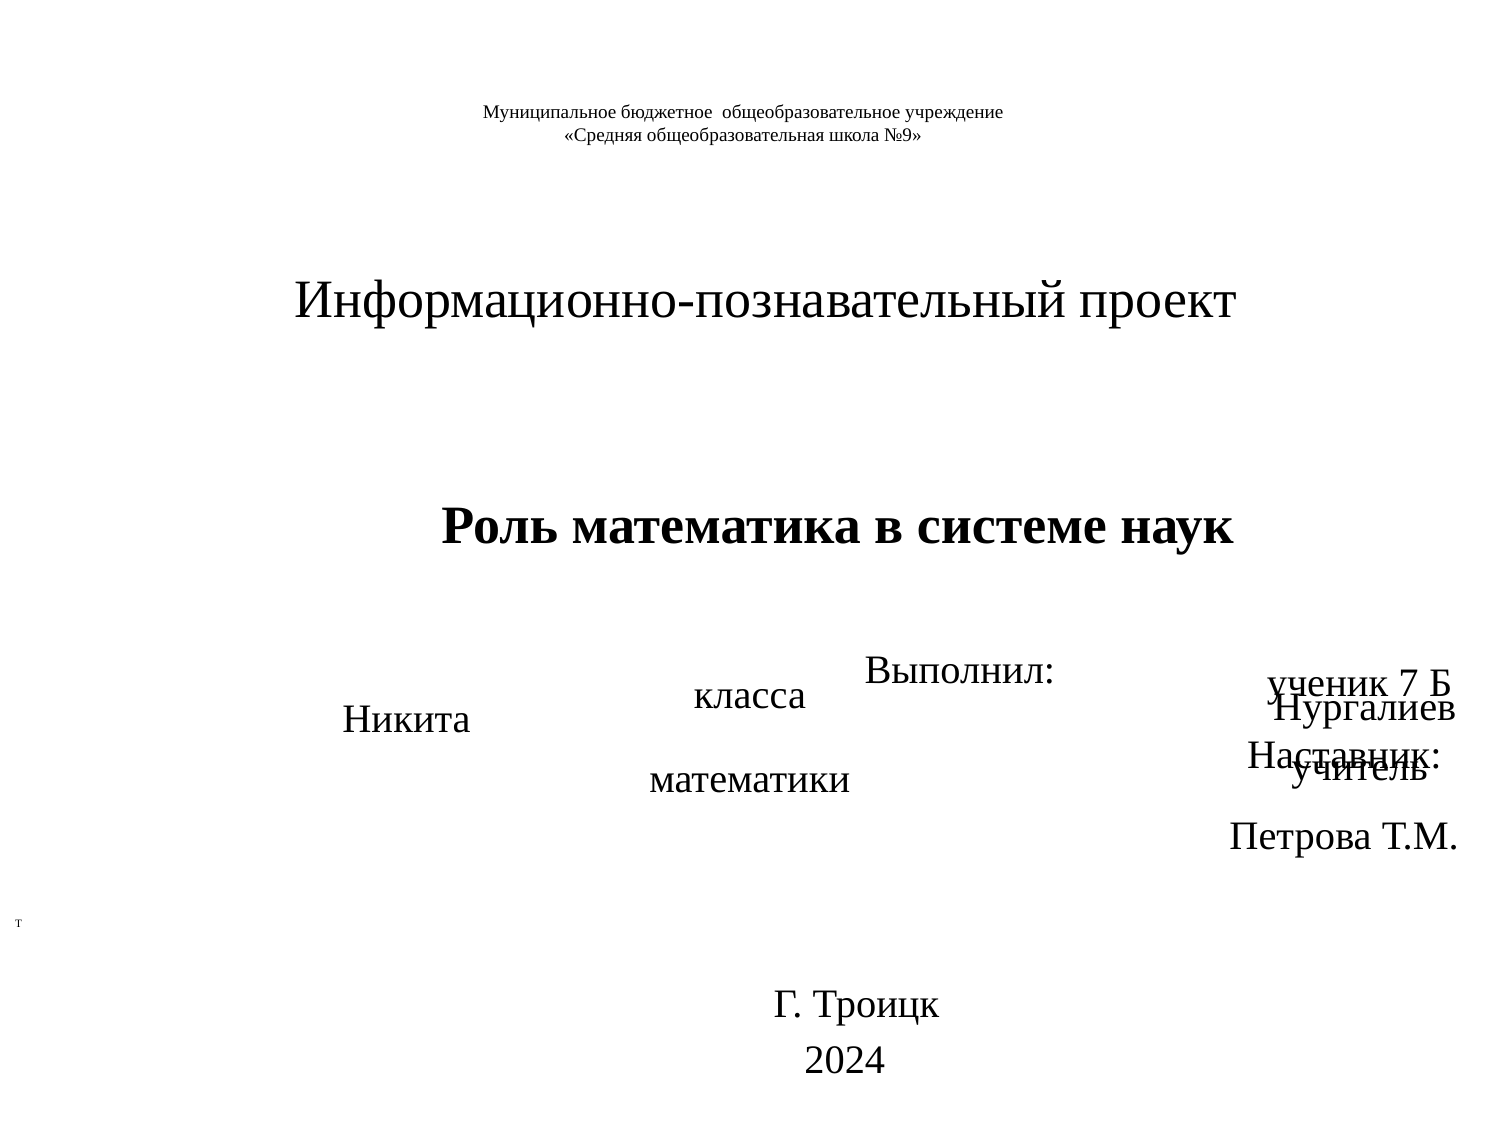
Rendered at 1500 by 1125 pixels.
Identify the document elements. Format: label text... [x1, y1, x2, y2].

subtitle Информационно-познавательный проект Роль математика в системе наук Выполнил: ученик 7 Б класса Нургалиев Никита Наставник: учитель математики Петрова Т.М. Т Г. Троицк 2024 [0, 231, 1500, 1125]
title Муниципальное бюджетное общеобразовательное учреждение «Средняя общеобразовательная школа №9» [105, 35, 1381, 211]
